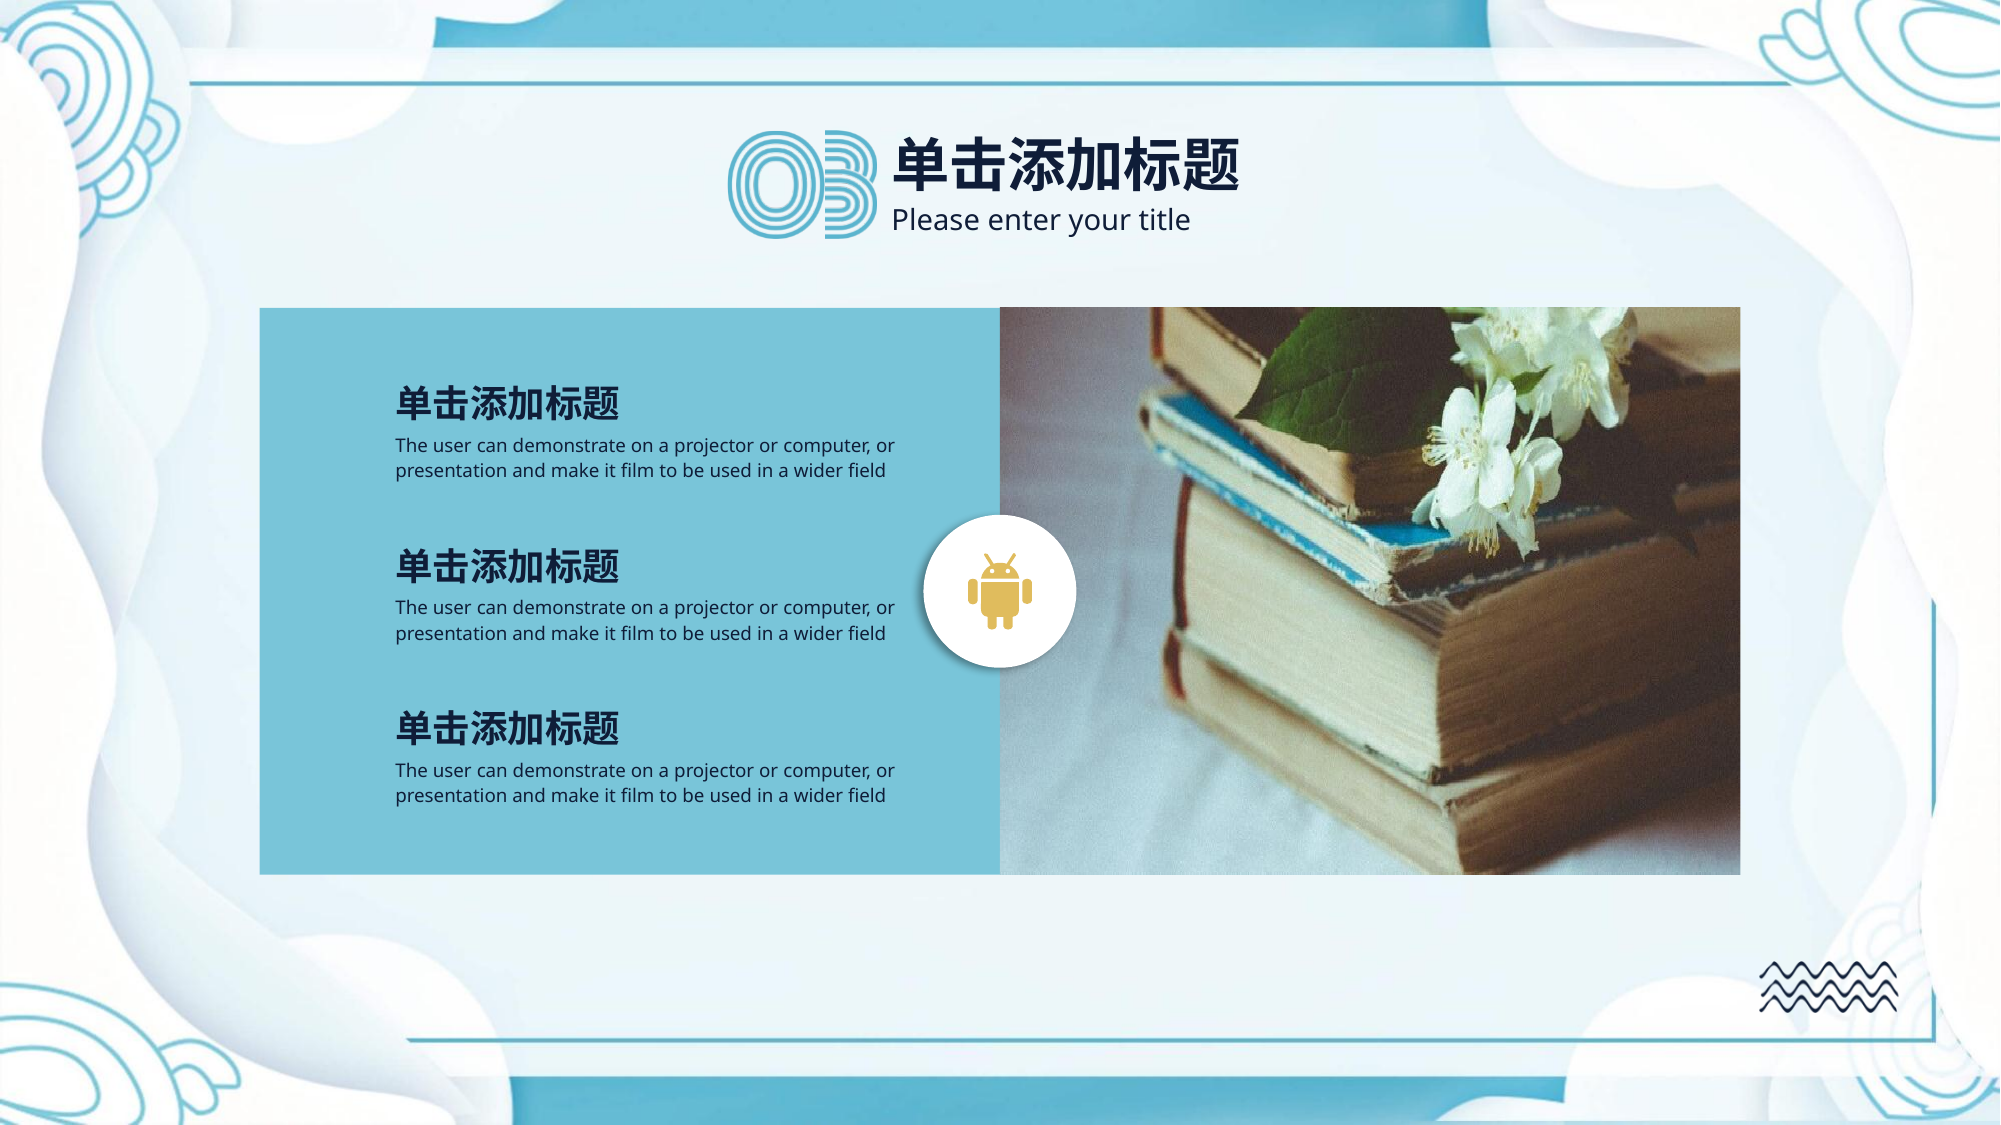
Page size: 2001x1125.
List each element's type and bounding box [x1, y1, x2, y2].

text_box [259, 307, 999, 876]
text_box [999, 307, 1741, 876]
text_box [380, 373, 945, 488]
text_box [727, 120, 1259, 245]
picture [0, 0, 2000, 1125]
text_box [380, 535, 945, 651]
text_box [380, 698, 945, 813]
text_box [923, 514, 1077, 668]
